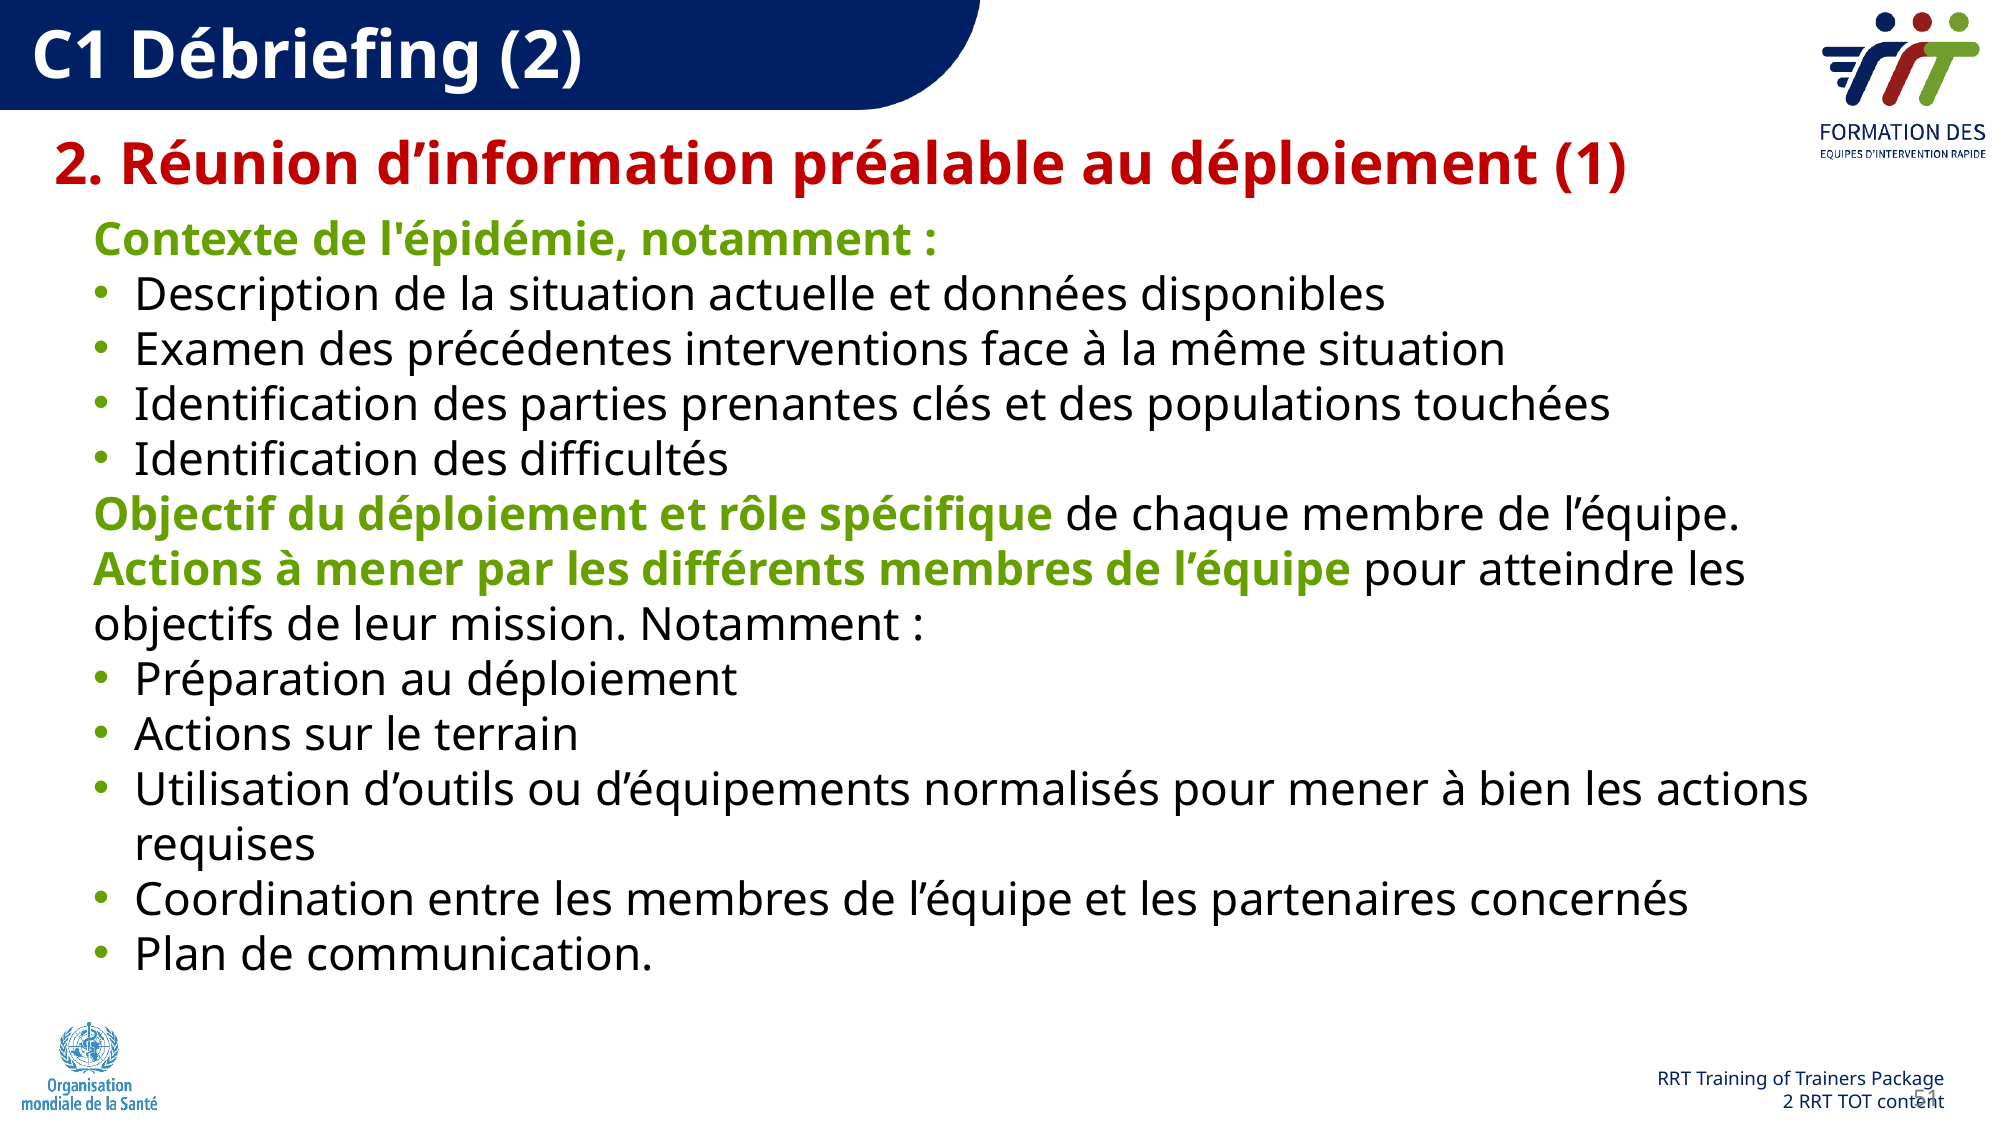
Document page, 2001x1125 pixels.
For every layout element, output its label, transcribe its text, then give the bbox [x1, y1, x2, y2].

text_box C1 Débriefing (2) [23, 4, 1033, 99]
picture [20, 1020, 158, 1111]
picture [0, 0, 981, 110]
text_box Contexte de l'épidémie, notamment : Description de la situation actuelle et données disponibles Examen des précédentes interventions face à la même situation Identification des parties prenantes clés et des populations touchées Identification des difficultés Objectif du déploiement et rôle spécifique de chaque membre de l’équipe. Actions à mener par les différents membres de l’équipe pour atteindre les objectifs de leur mission. Notamment : Préparation au déploiement Actions sur le terrain Utilisation d’outils ou d’équipements normalisés pour mener à bien les actions requises Coordination entre les membres de l’équipe et les partenaires concernés Plan de communication. [86, 202, 1923, 1032]
text_box 2. Réunion d’information préalable au déploiement (1) [47, 118, 1682, 204]
picture [1820, 11, 1986, 160]
